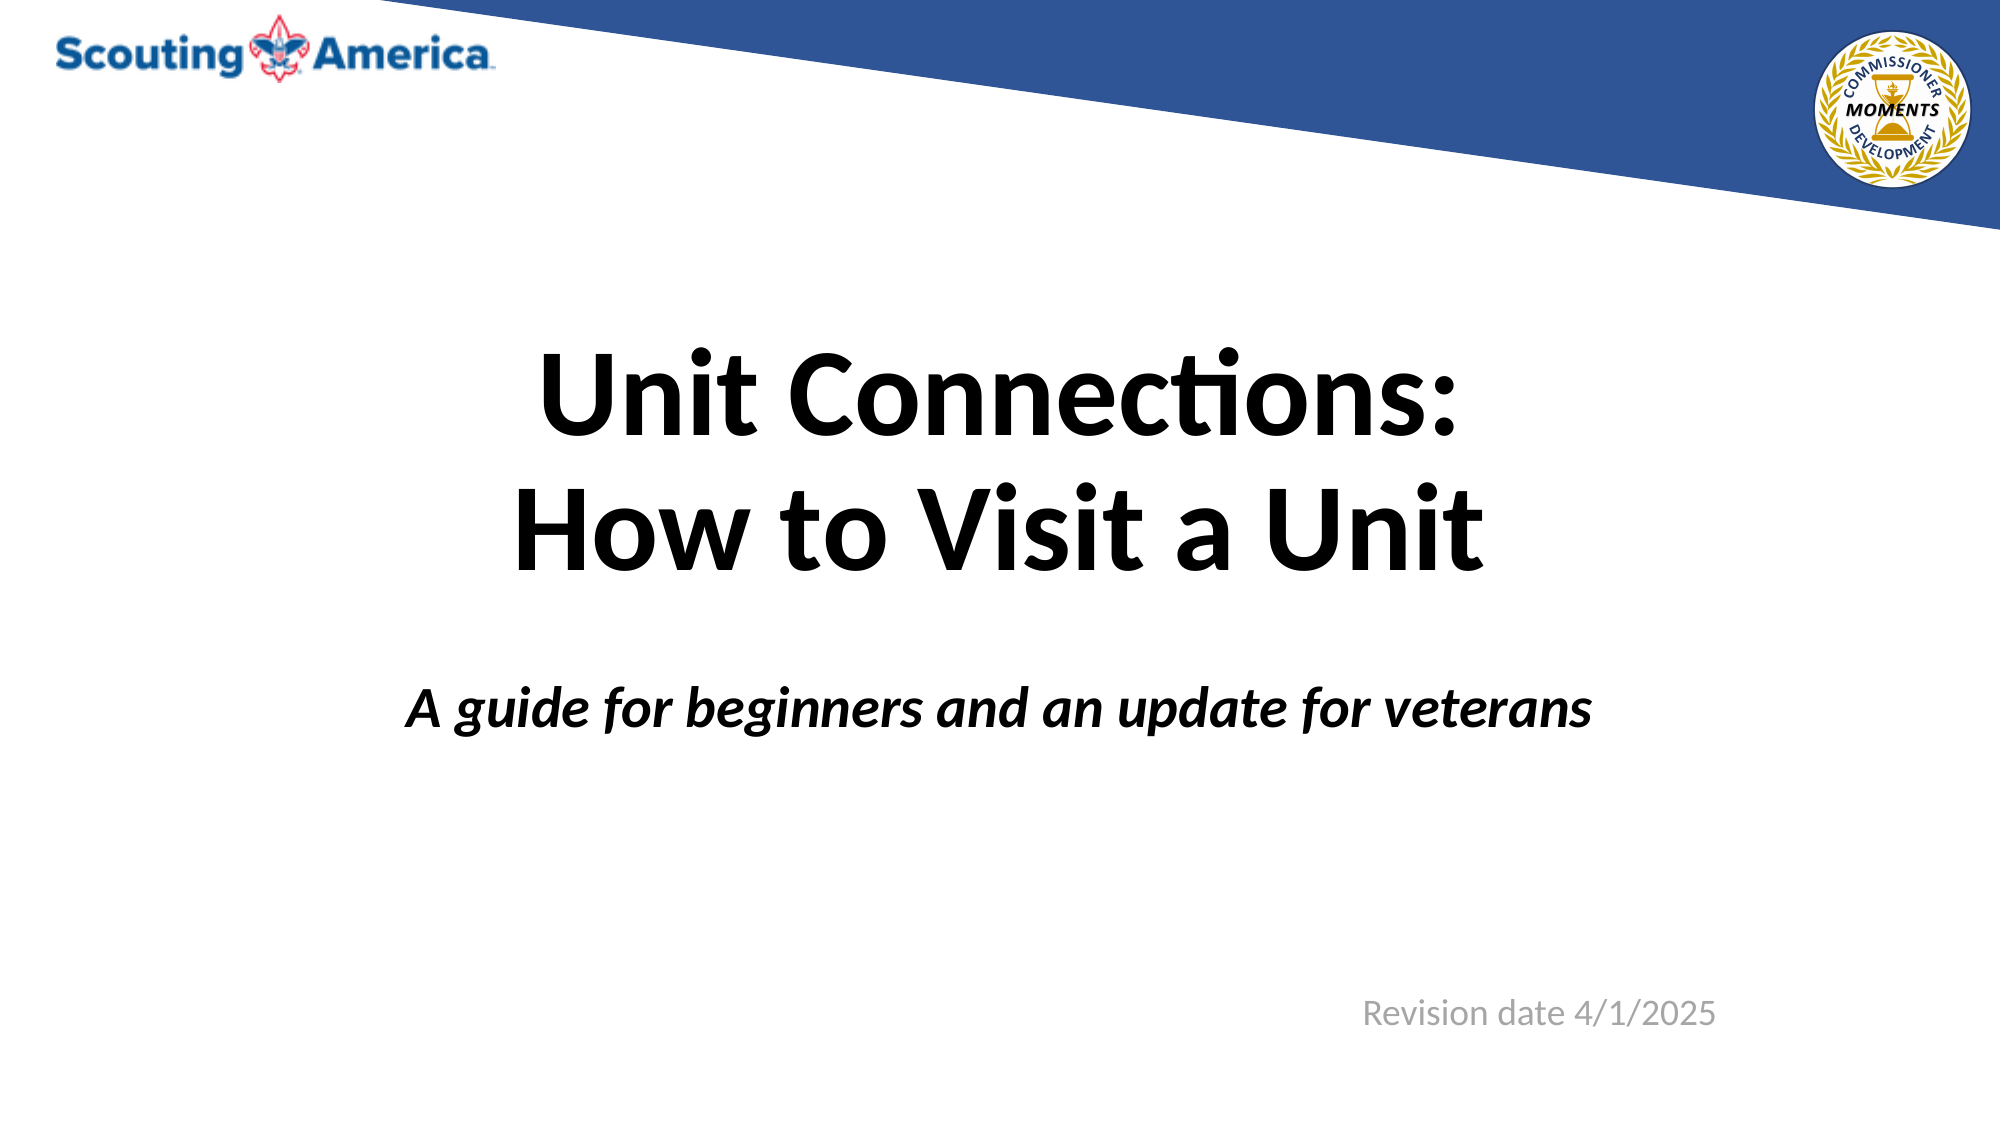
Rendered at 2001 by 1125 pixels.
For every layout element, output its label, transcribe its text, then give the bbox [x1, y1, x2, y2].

picture [1813, 30, 1972, 189]
title Unit Connections: How to Visit a Unit [353, 279, 1647, 606]
list A guide for beginners and an update for veterans [323, 670, 1677, 786]
text_box Revision date 4/1/2025 [1286, 980, 1793, 1041]
picture [56, 14, 496, 83]
